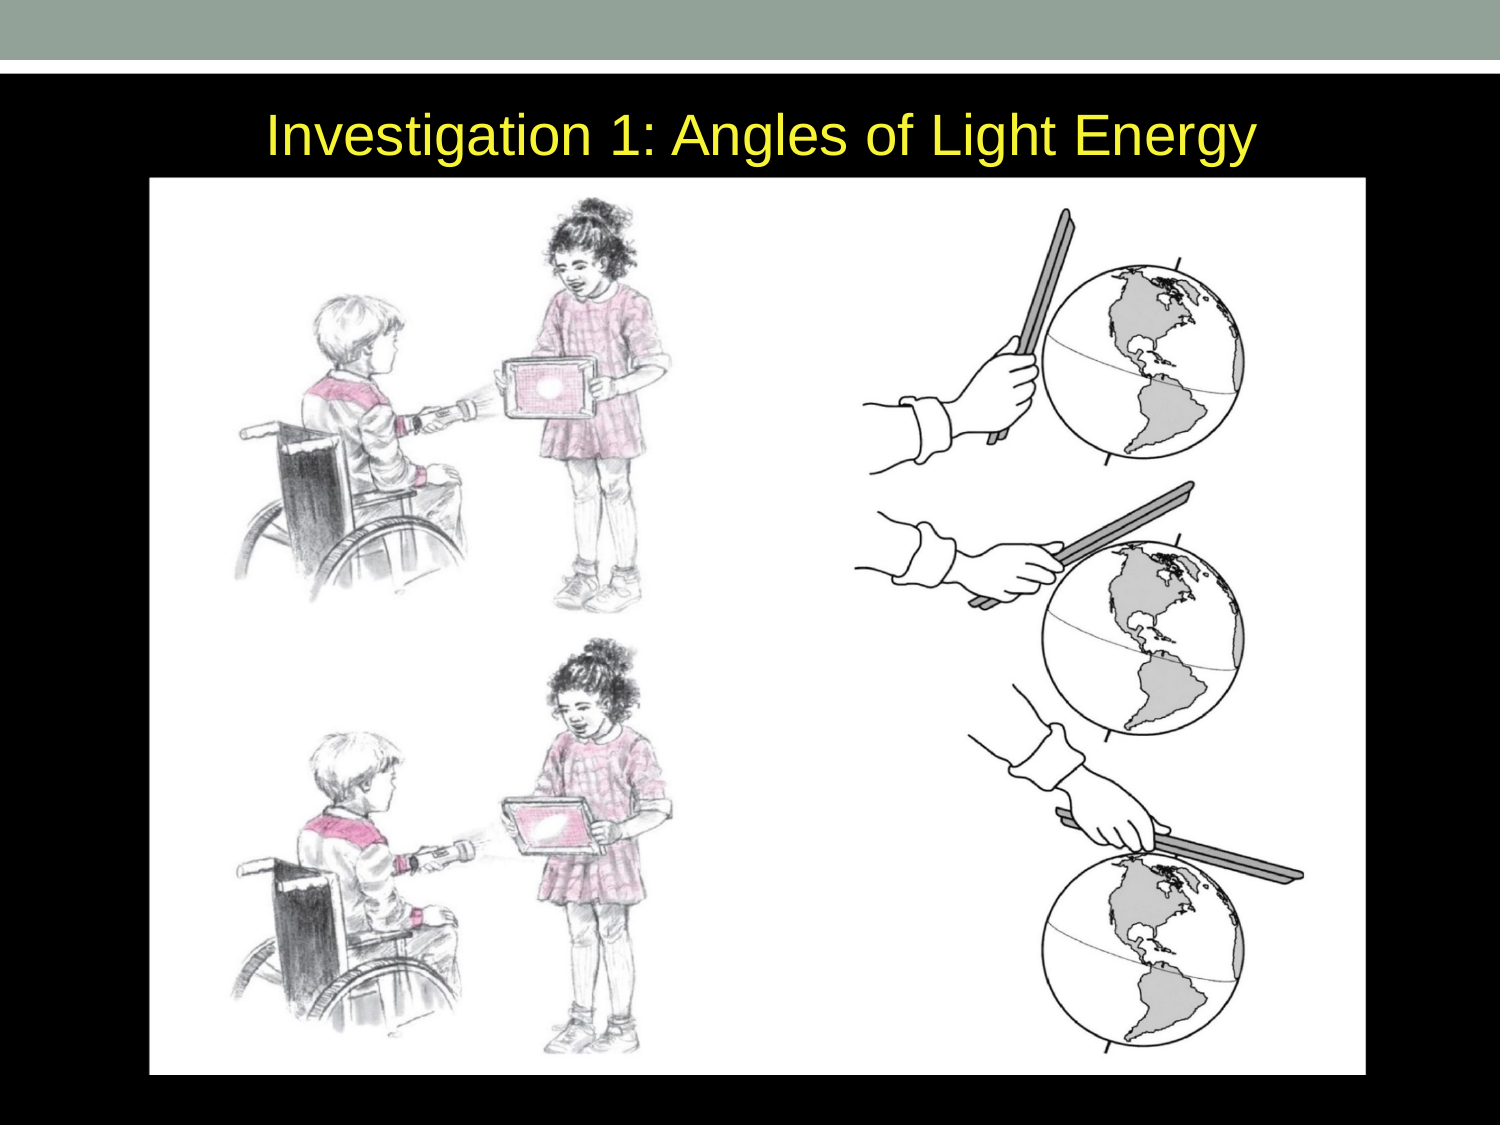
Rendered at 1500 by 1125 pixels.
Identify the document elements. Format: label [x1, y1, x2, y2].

picture [62, 74, 1451, 1076]
